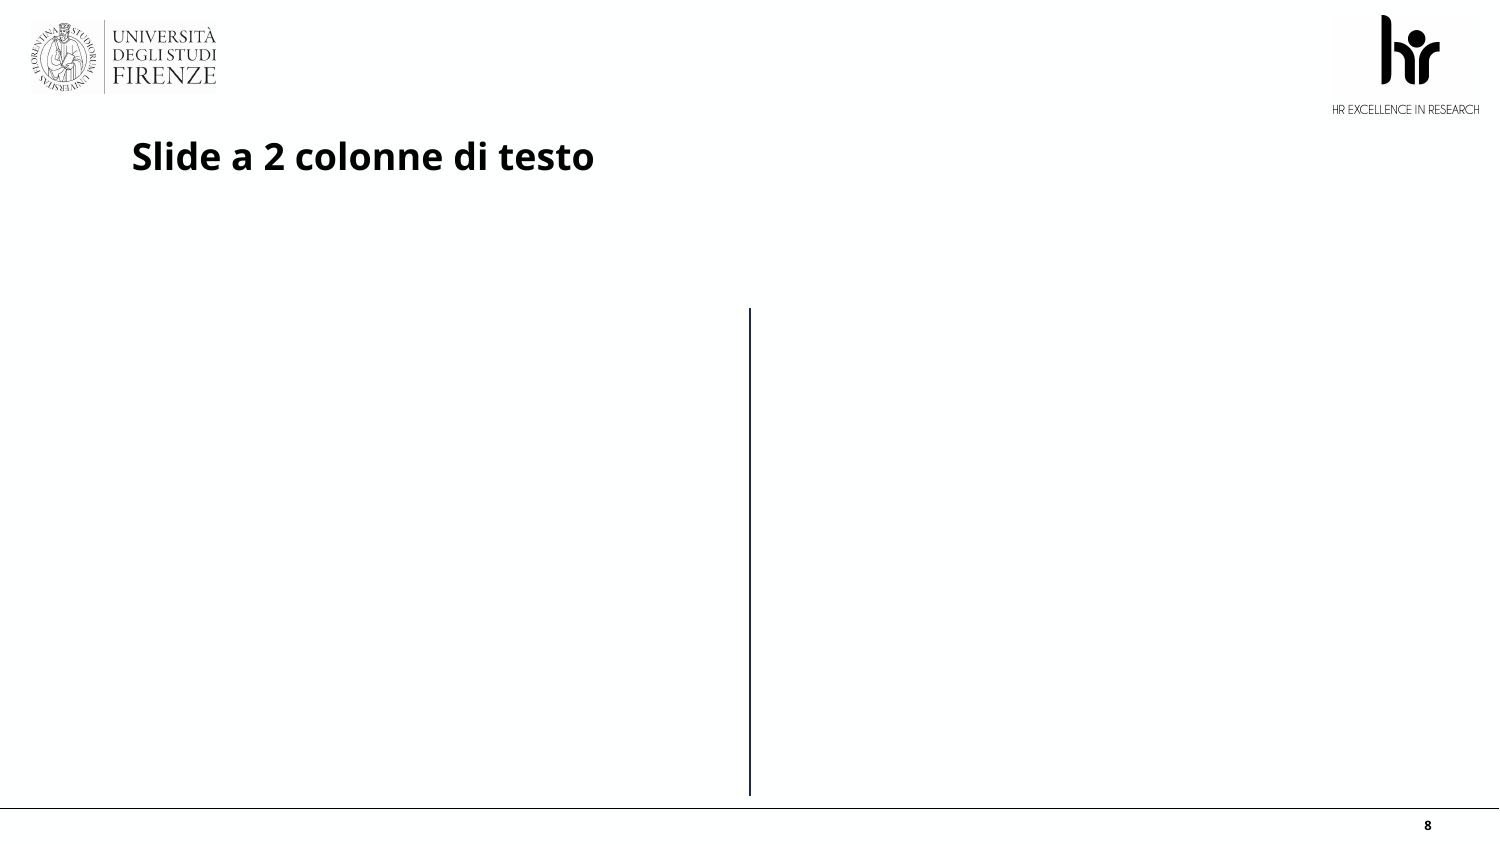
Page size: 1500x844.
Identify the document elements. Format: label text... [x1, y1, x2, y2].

picture [31, 20, 216, 94]
picture [1333, 15, 1479, 114]
title Slide a 2 colonne di testo [117, 116, 1447, 223]
